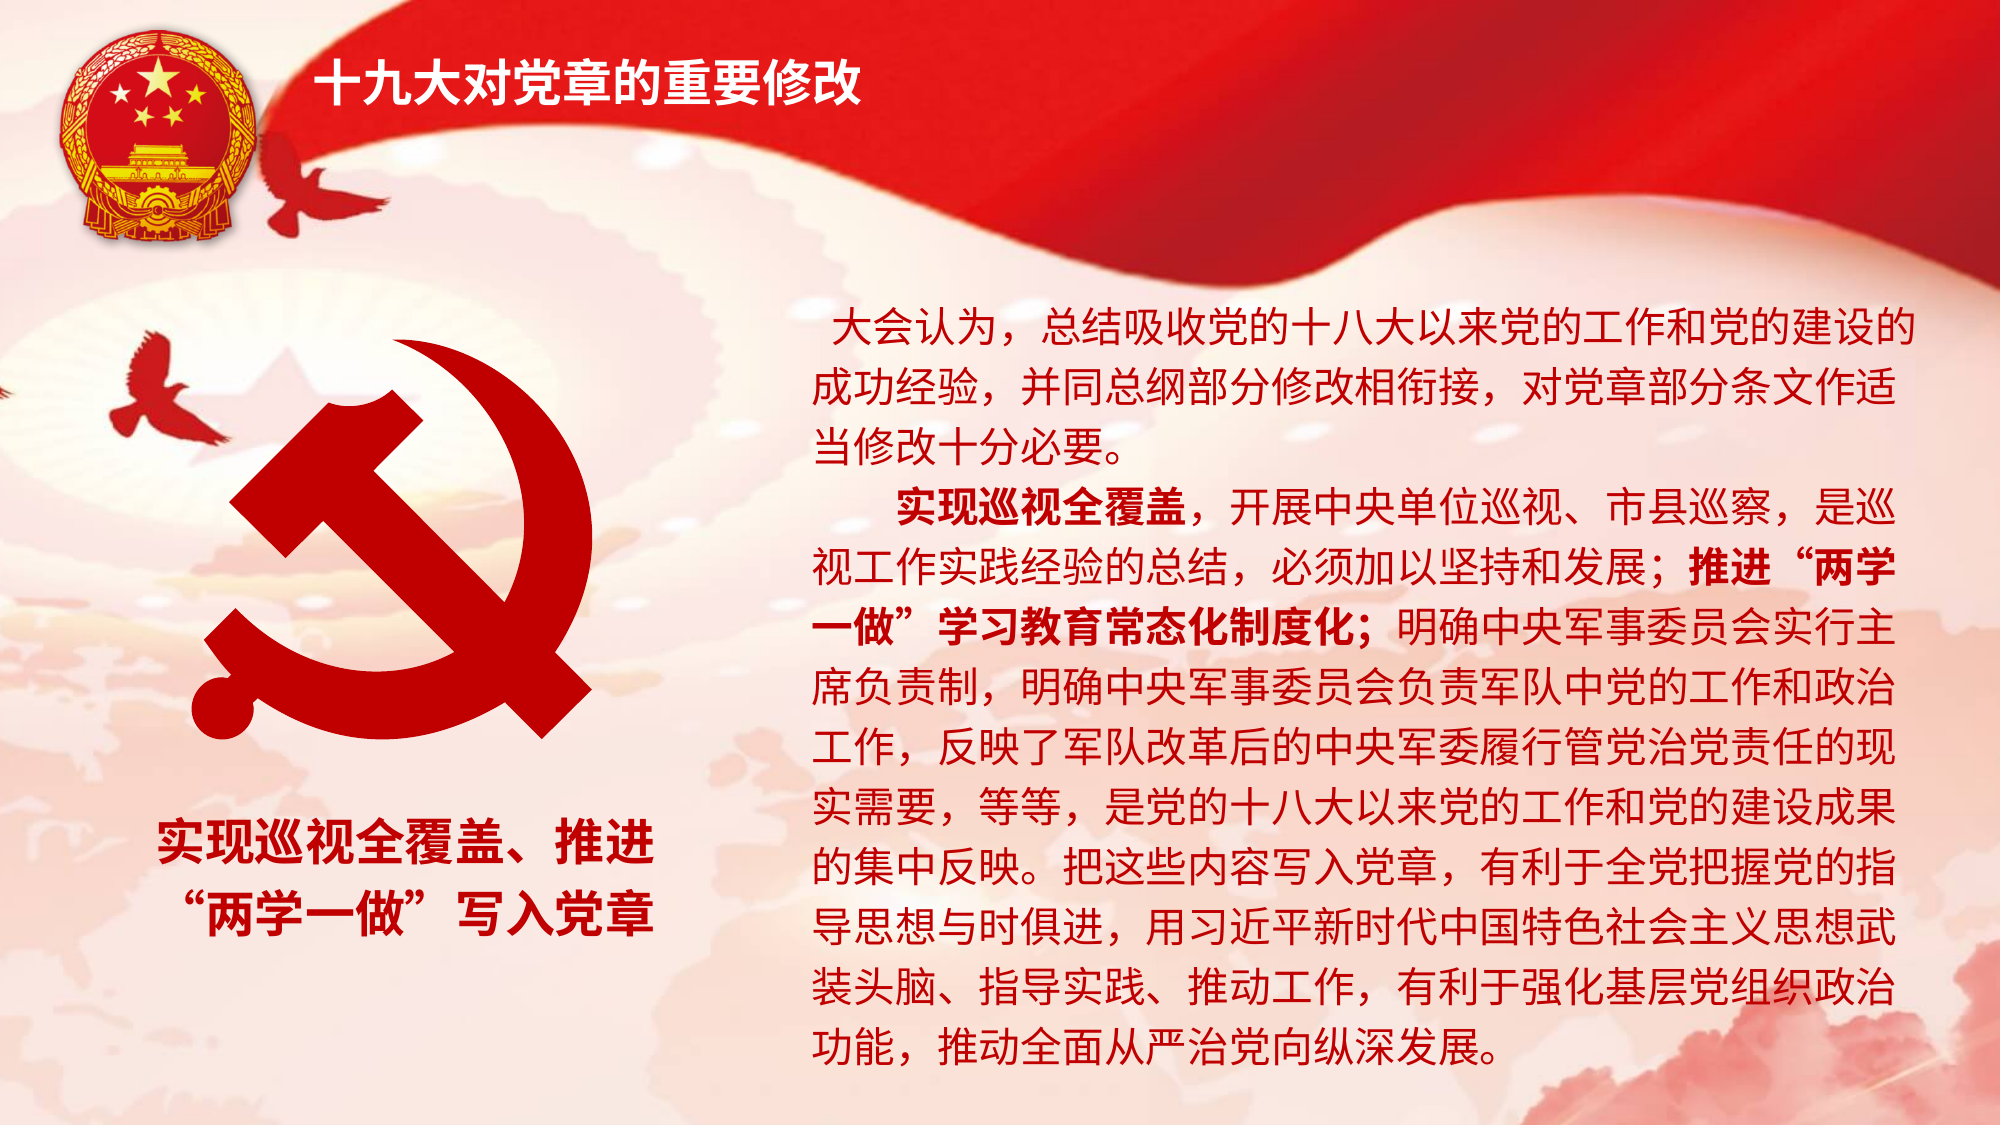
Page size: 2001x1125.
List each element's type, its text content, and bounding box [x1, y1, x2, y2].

text_box [191, 339, 593, 740]
text_box 十九大对党章的重要修改 [297, 44, 1633, 120]
text_box 大会认为，总结吸收党的十八大以来党的工作和党的建设的成功经验，并同总纲部分修改相衔接，对党章部分条文作适当修改十分必要。 实现巡视全覆盖，开展中央单位巡视、市县巡察，是巡视工作实践经验的总结，必须加以坚持和发展；推进“两学一做”学习教育常态化制度化；明确中央军事委员会实行主席负责制，明确中央军事委员会负责军队中党的工作和政治工作，反映了军队改革后的中央军委履行管党治党责任的现实需要，等等，是党的十八大以来党的工作和党的建设成果的集中反映。把这些内容写入党章，有利于全党把握党的指导思想与时俱进，用习近平新时代中国特色社会主义思想武装头脑、指导实践、推动工作，有利于强化基层党组织政治功能，推动全面从严治党向纵深发展。 [797, 283, 1948, 1078]
text_box 实现巡视全覆盖、推进“两学一做”写入党章 [109, 791, 701, 951]
picture [0, 0, 2000, 1125]
